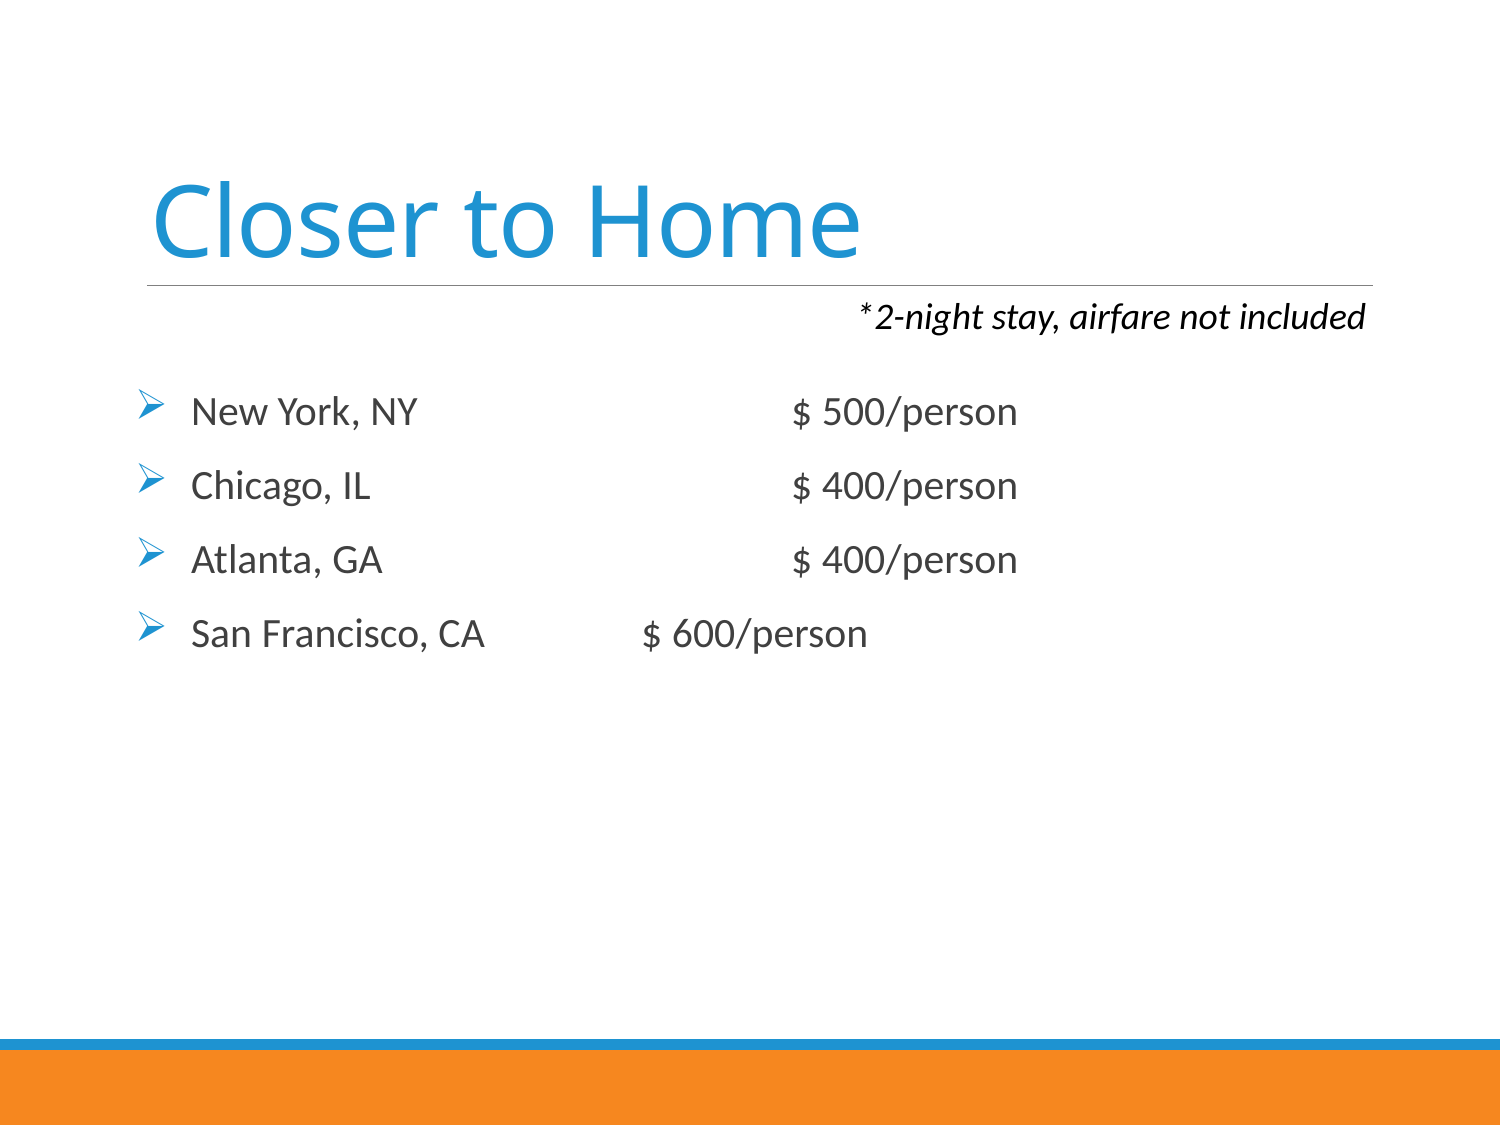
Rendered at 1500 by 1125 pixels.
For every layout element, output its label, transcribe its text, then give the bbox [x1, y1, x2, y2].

title Closer to Home [135, 47, 1373, 285]
text_box *2-night stay, airfare not included [840, 284, 1382, 345]
list New York, NY $ 500/person Chicago, IL $ 400/person Atlanta, GA $ 400/person San Francisco, CA $ 600/person [135, 302, 1373, 963]
